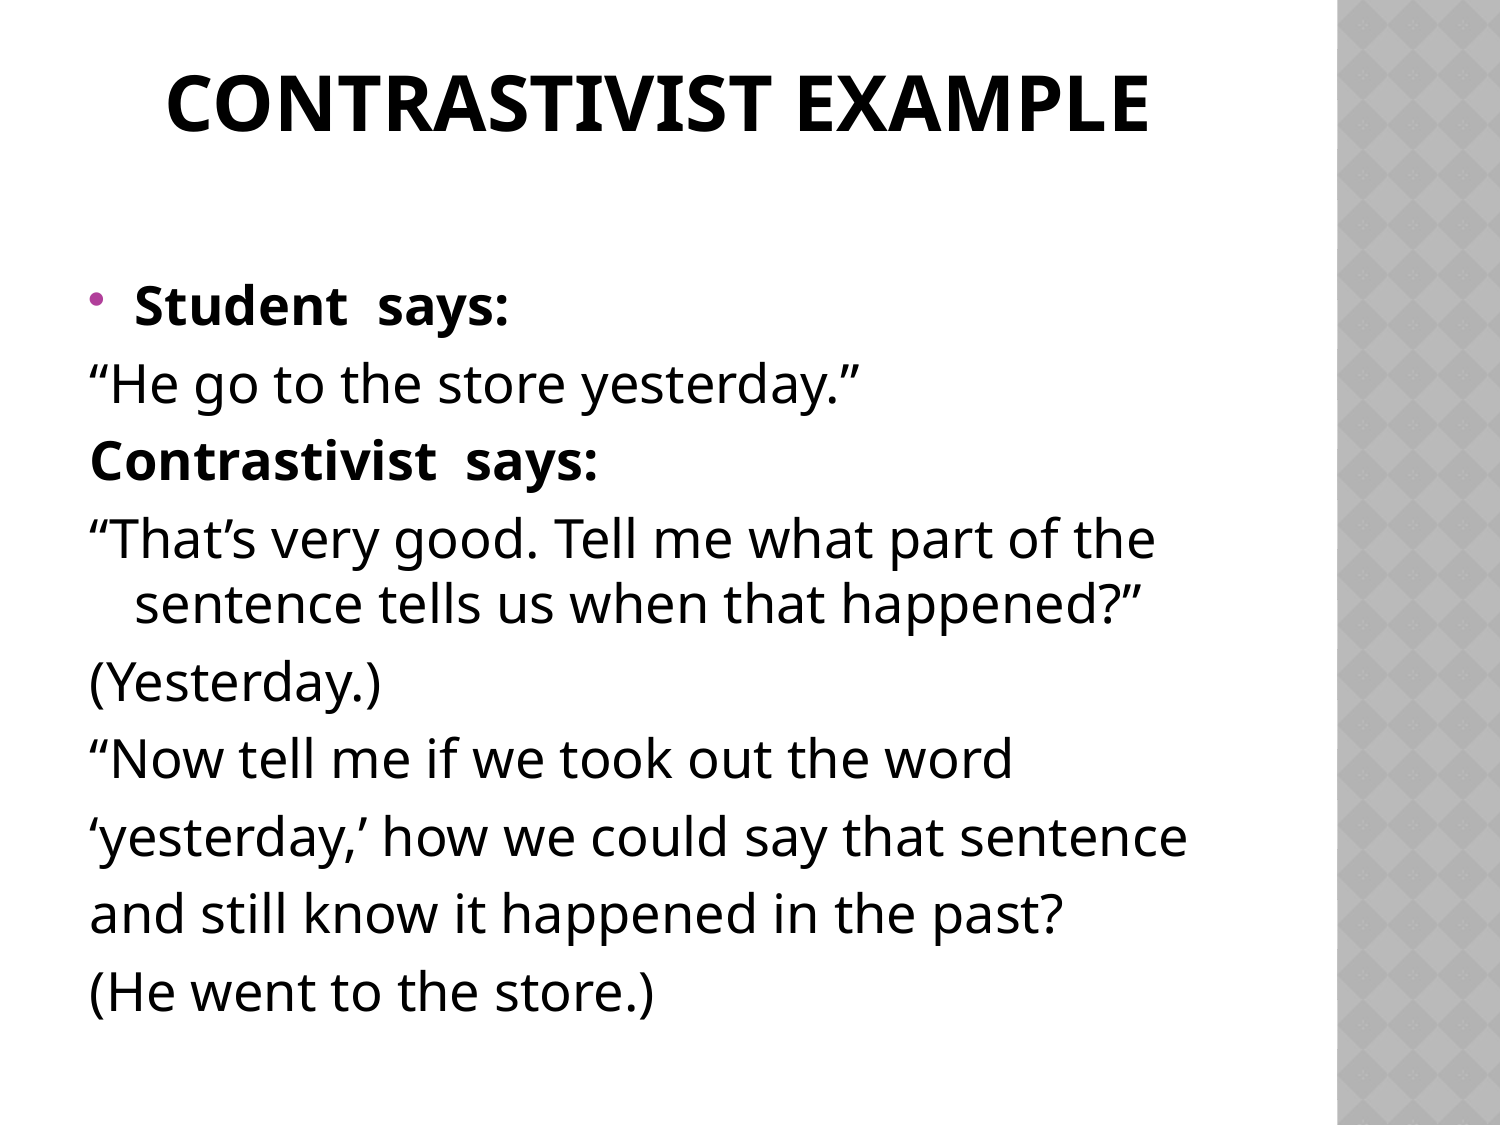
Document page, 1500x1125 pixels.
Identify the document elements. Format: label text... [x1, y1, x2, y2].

title Contrastivist example [75, 52, 1263, 240]
list Student says: “He go to the store yesterday.” Contrastivist says: “That’s very good. Tell me what part of the sentence tells us when that happened?” (Yesterday.) “Now tell me if we took out the word ‘yesterday,’ how we could say that sentence and still know it happened in the past? (He went to the store.) [75, 264, 1263, 1059]
